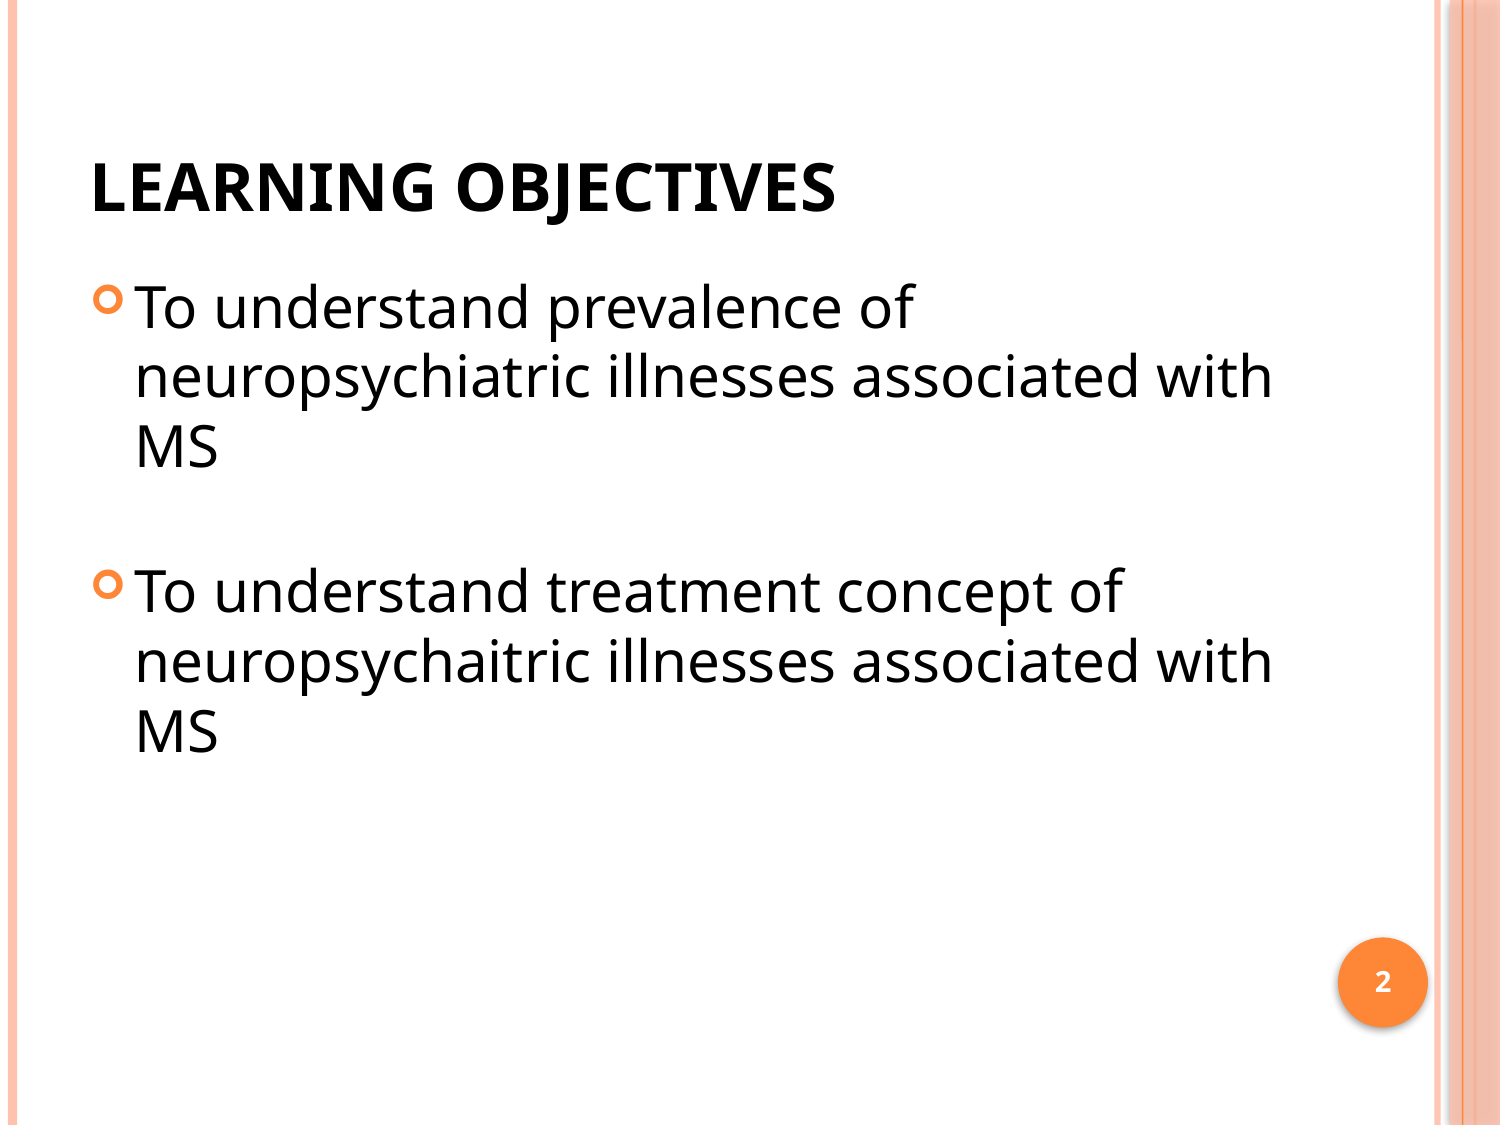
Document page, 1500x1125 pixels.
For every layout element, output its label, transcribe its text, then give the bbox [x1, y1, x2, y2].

slide_number 2 [1333, 940, 1434, 1027]
title Learning objectives [75, 45, 1300, 233]
list To understand prevalence of neuropsychiatric illnesses associated with MS To understand treatment concept of neuropsychaitric illnesses associated with MS [75, 262, 1379, 1062]
